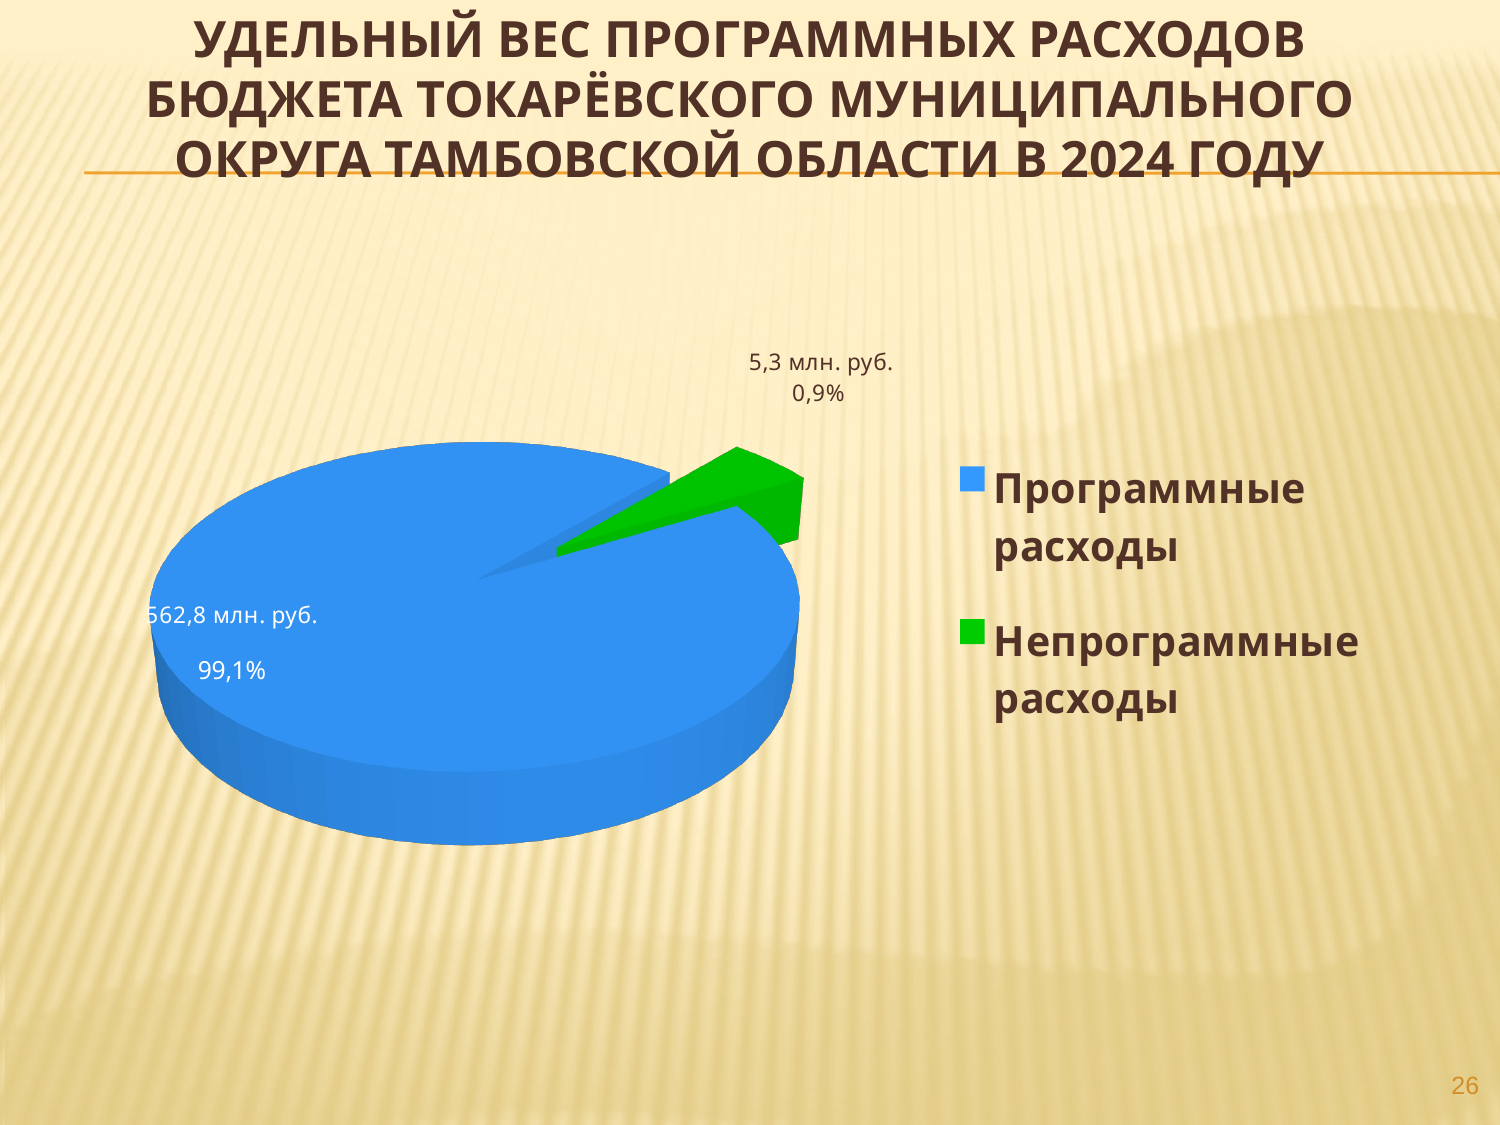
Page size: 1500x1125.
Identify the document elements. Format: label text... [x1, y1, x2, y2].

title Удельный вес программных расходов бюджета Токарёвского муниципального округа Тамбовской области в 2024 году [75, 39, 1425, 156]
slide_number 26 [1369, 1061, 1495, 1103]
chart [29, 266, 1460, 1048]
